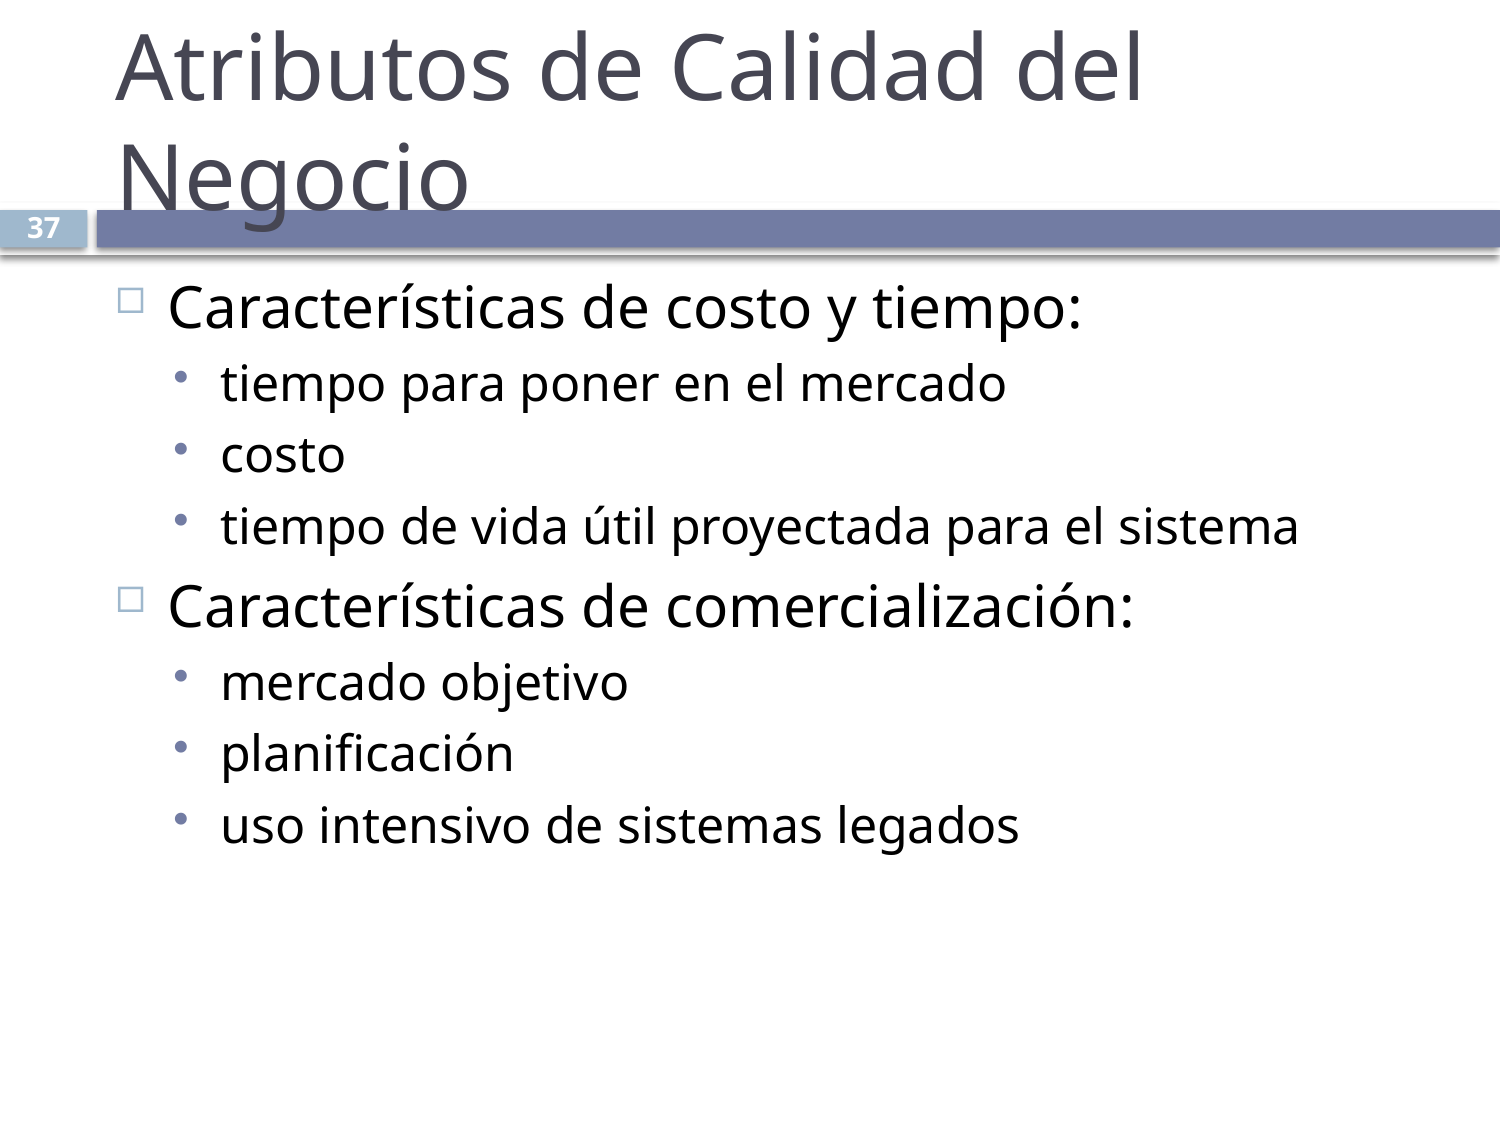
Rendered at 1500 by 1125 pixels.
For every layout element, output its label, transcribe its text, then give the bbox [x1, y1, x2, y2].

list Características de costo y tiempo: tiempo para poner en el mercado costo tiempo de vida útil proyectada para el sistema Características de comercialización: mercado objetivo planificación uso intensivo de sistemas legados [100, 262, 1438, 1005]
title Atributos de Calidad del Negocio [100, 37, 1438, 200]
slide_number 37 [0, 208, 88, 249]
